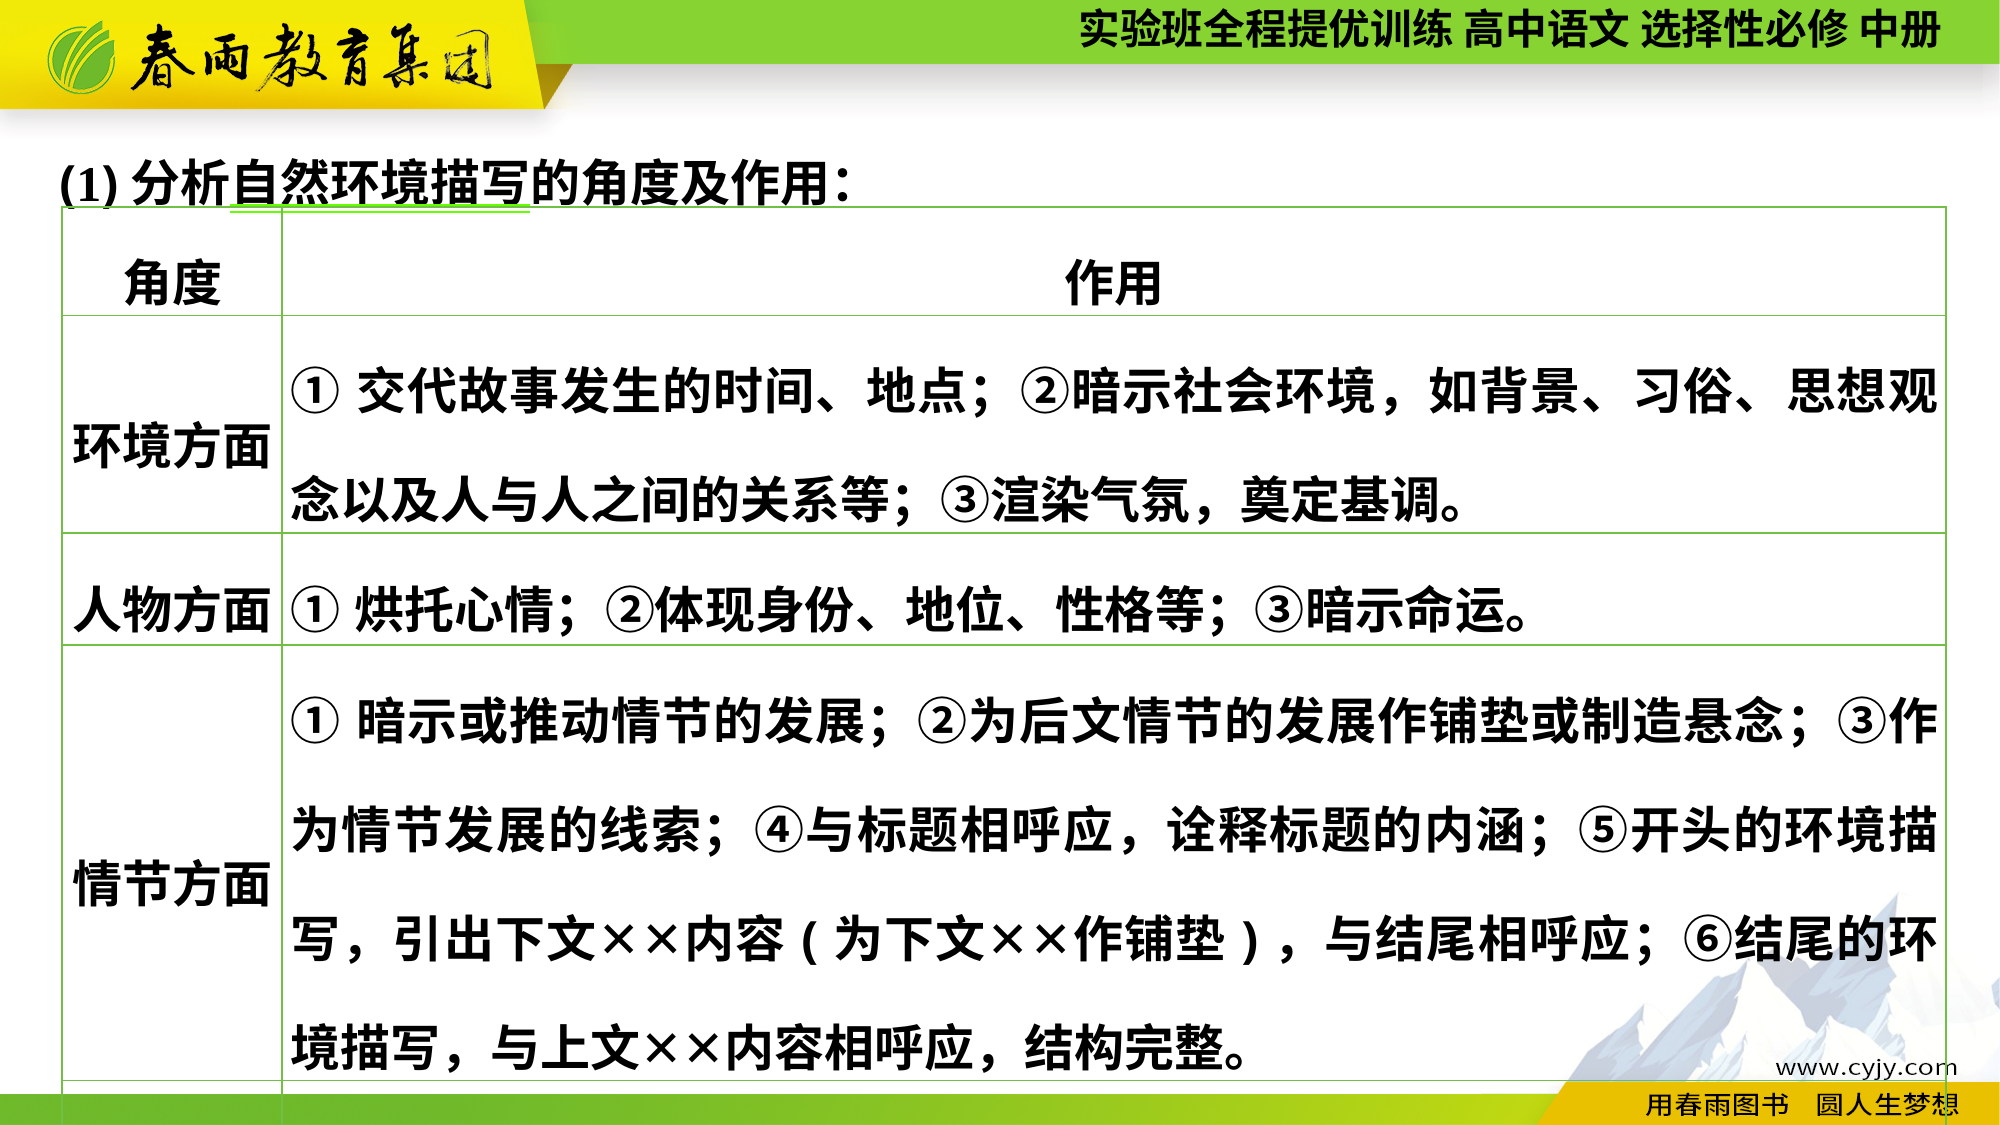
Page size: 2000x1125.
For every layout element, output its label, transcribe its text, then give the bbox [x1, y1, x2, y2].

table_cell 情节方面 [63, 646, 281, 1080]
table_header 角度 [63, 208, 281, 315]
table_cell ①提示主题；②深化主旨。 [283, 1081, 1945, 1125]
table_header 作用 [283, 208, 1945, 315]
table_cell 环境方面 [63, 316, 281, 532]
table_cell 主题方面 [63, 1081, 281, 1125]
list (1)分析自然环境描写的角度及作用： [44, 113, 1929, 209]
picture [0, 0, 2000, 1125]
table_cell ①交代故事发生的时间、地点；②暗示社会环境，如背景、习俗、思想观念以及人与人之间的关系等；③渲染气氛，奠定基调。 [283, 316, 1945, 532]
table_cell 人物方面 [63, 534, 281, 644]
table_cell ①烘托心情；②体现身份、地位、性格等；③暗示命运。 [283, 534, 1945, 644]
table_cell ①暗示或推动情节的发展；②为后文情节的发展作铺垫或制造悬念；③作为情节发展的线索；④与标题相呼应，诠释标题的内涵；⑤开头的环境描写，引出下文✕✕内容(为下文✕✕作铺垫)，与结尾相呼应；⑥结尾的环境描写，与上文✕✕内容相呼应，结构完整。 [283, 646, 1945, 1080]
